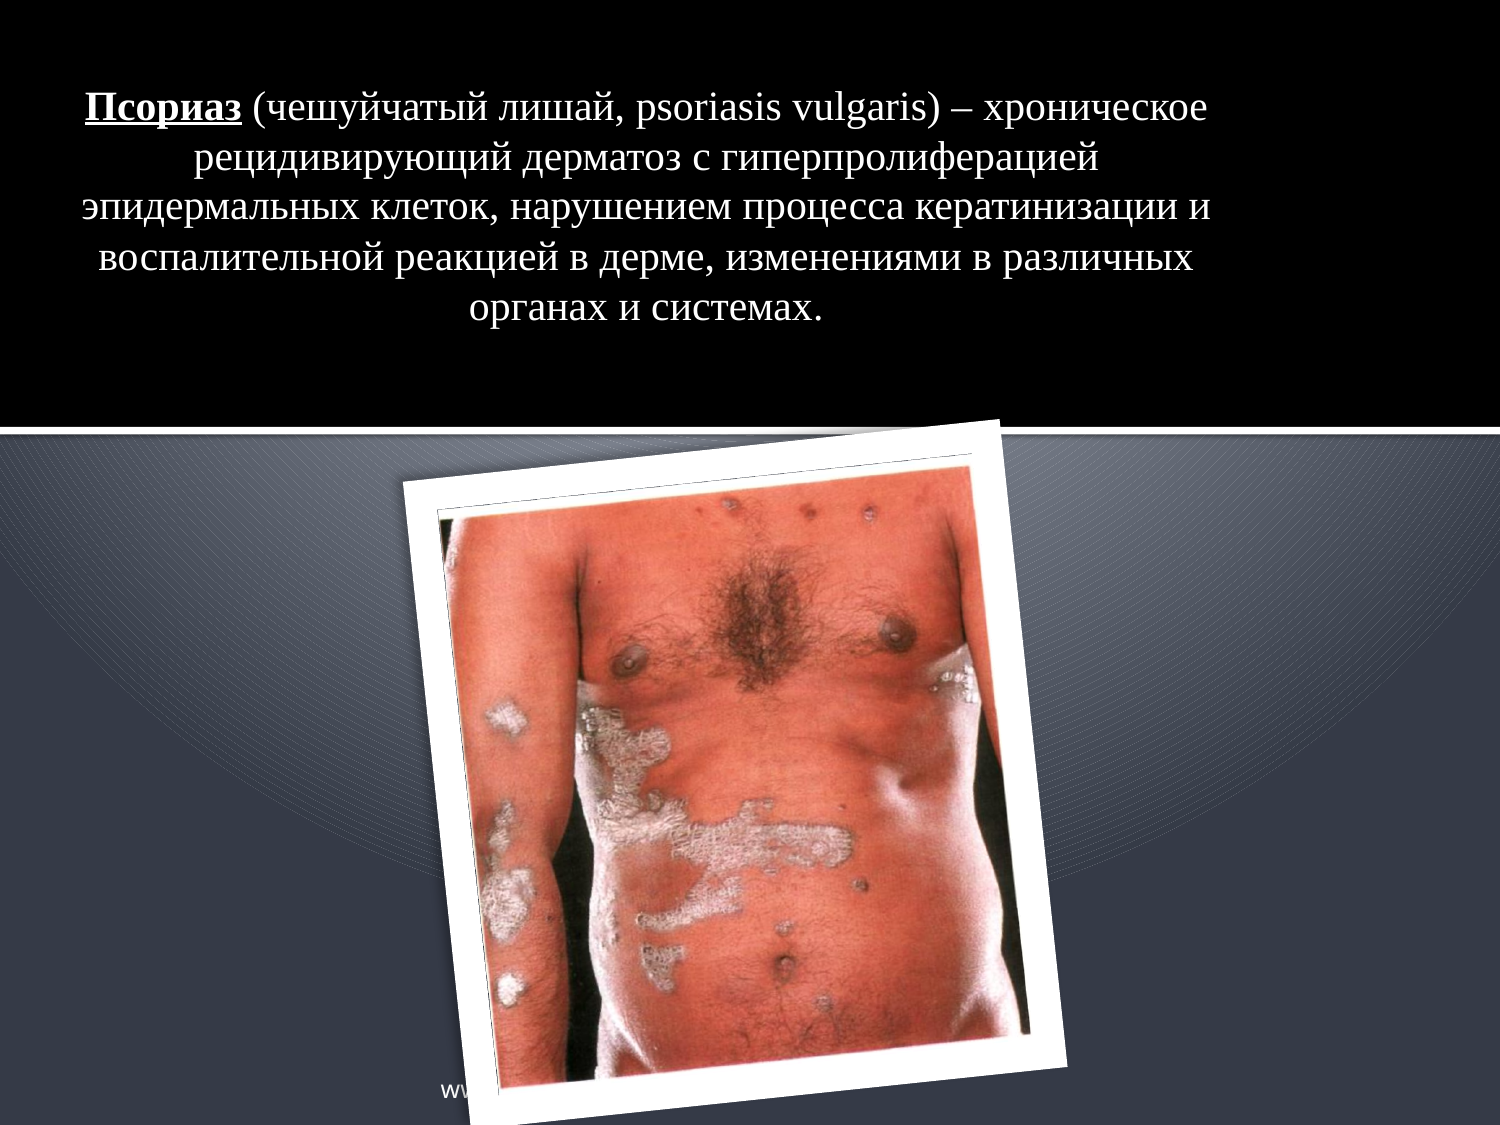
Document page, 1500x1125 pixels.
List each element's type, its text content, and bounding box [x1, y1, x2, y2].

picture [438, 455, 1033, 1069]
list Псориаз (чешуйчатый лишай, psoriasis vulgaris) – хроническое рецидивирующий дерматоз с гиперпролиферацией эпидермальных клеток, нарушением процесса кератинизации и воспалительной реакцией в дерме, изменениями в различных органах и системах. [29, 78, 1247, 1094]
footer www.sliderpoint.org [433, 1062, 1337, 1108]
